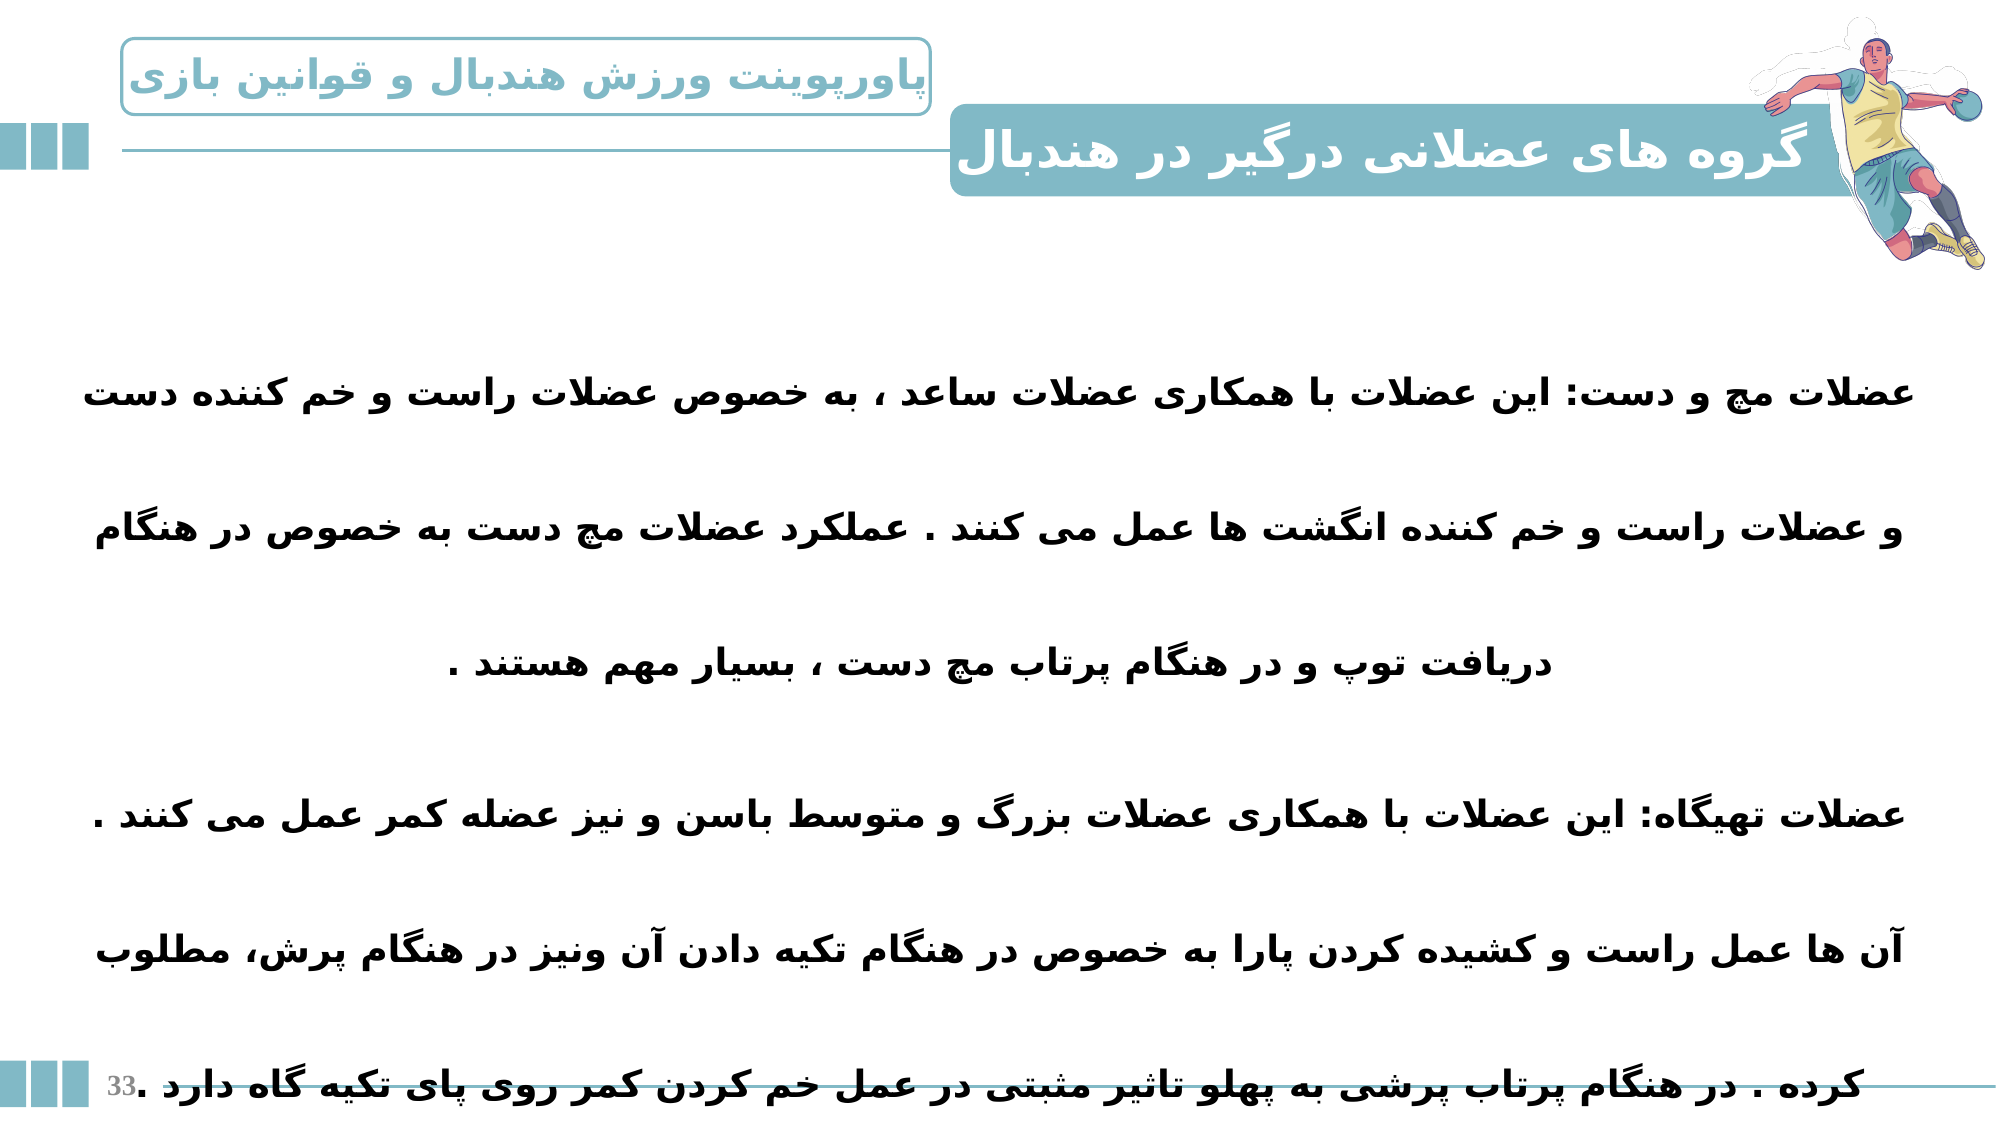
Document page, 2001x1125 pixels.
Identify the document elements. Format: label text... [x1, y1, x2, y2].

picture [1749, 17, 1985, 270]
text_box گروه های عضلانی درگیر در هندبال [940, 105, 1823, 185]
slide_number 33 [88, 1053, 156, 1114]
text_box پاورپوینت ورزش هندبال و قوانین بازی [113, 36, 943, 105]
text_box عضلات مچ و دست: این عضلات با همکاری عضلات ساعد ، به خصوص عضلات راست و خم کننده دست و عضلات راست و خم کننده انگشت ها عمل می کنند . عملکرد عضلات مچ دست به خصوص در هنگام دریافت توپ و در هنگام پرتاب مچ دست ، بسیار مهم هستند . عضلات تهیگاه: این عضلات با همکاری عضلات بزرگ و متوسط باسن و نیز عضله کمر عمل می کنند . آن ها عمل راست و کشیده کردن پارا به خصوص در هنگام تکیه دادن آن ونیز در هنگام پرش، مطلوب کرده . در هنگام پرتاب پرشی به پهلو تاثیر مثبتی در عمل خم کردن کمر روی پای تکیه گاه دارد . [62, 271, 1938, 1113]
